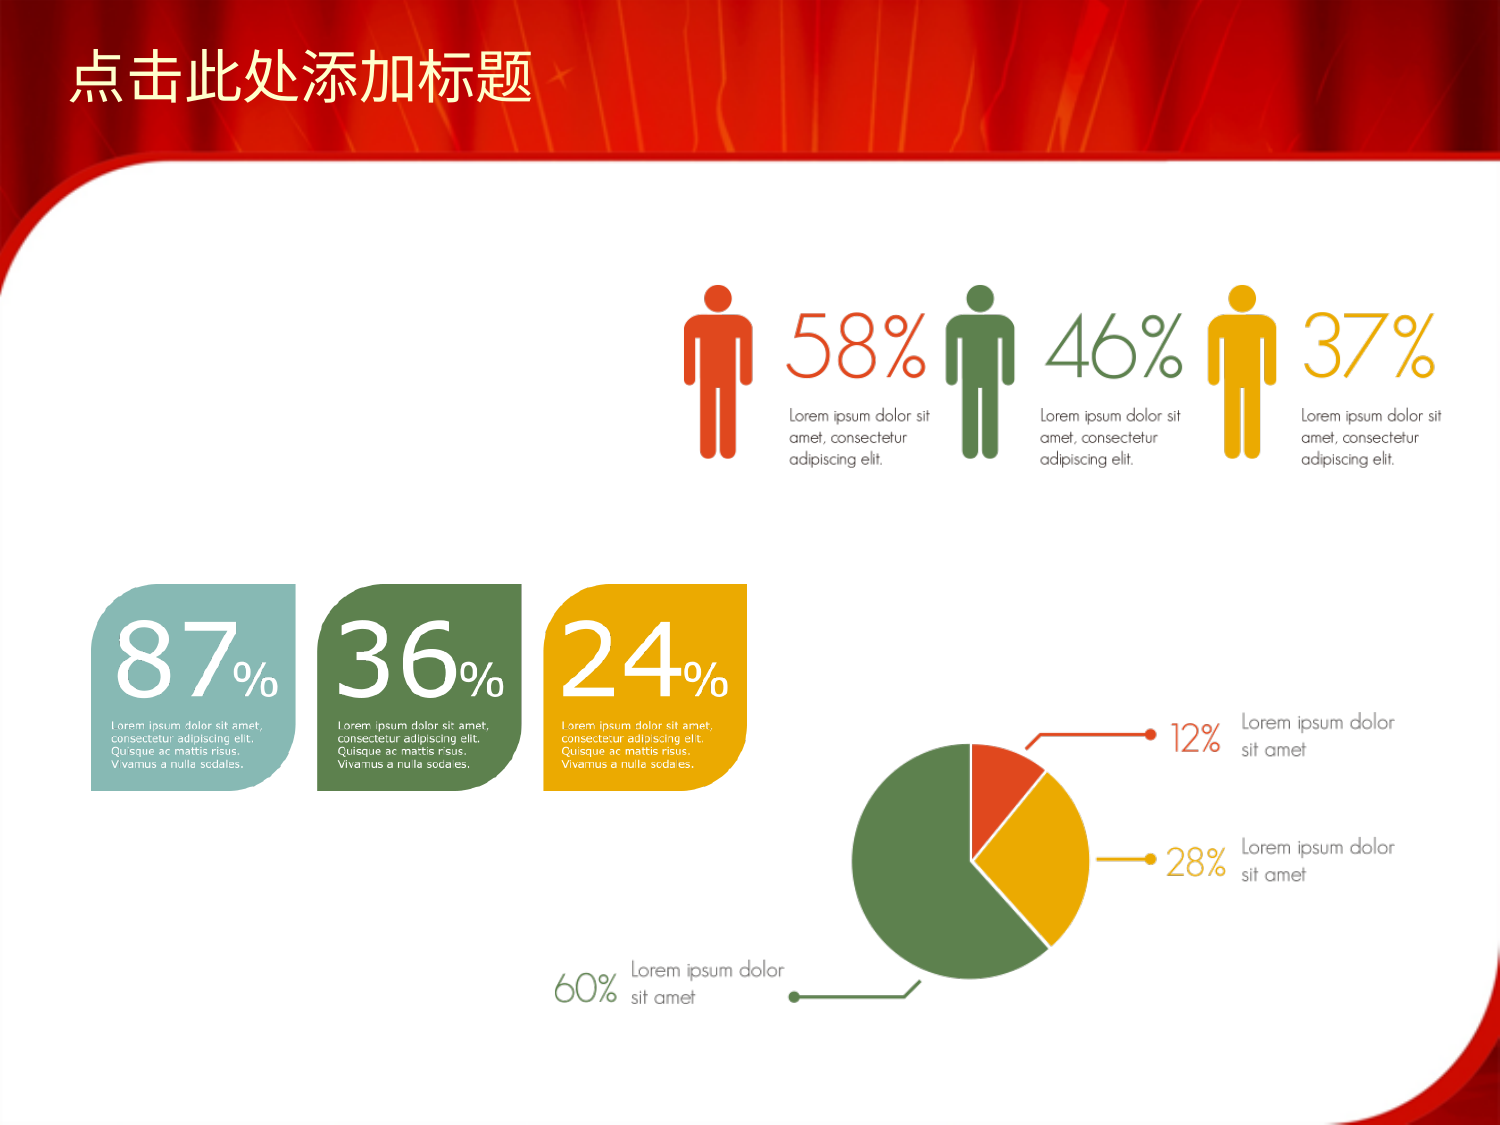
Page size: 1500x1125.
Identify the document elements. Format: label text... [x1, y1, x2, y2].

text_box 点击此处添加标题 [53, 33, 845, 118]
picture [0, 0, 1500, 1125]
